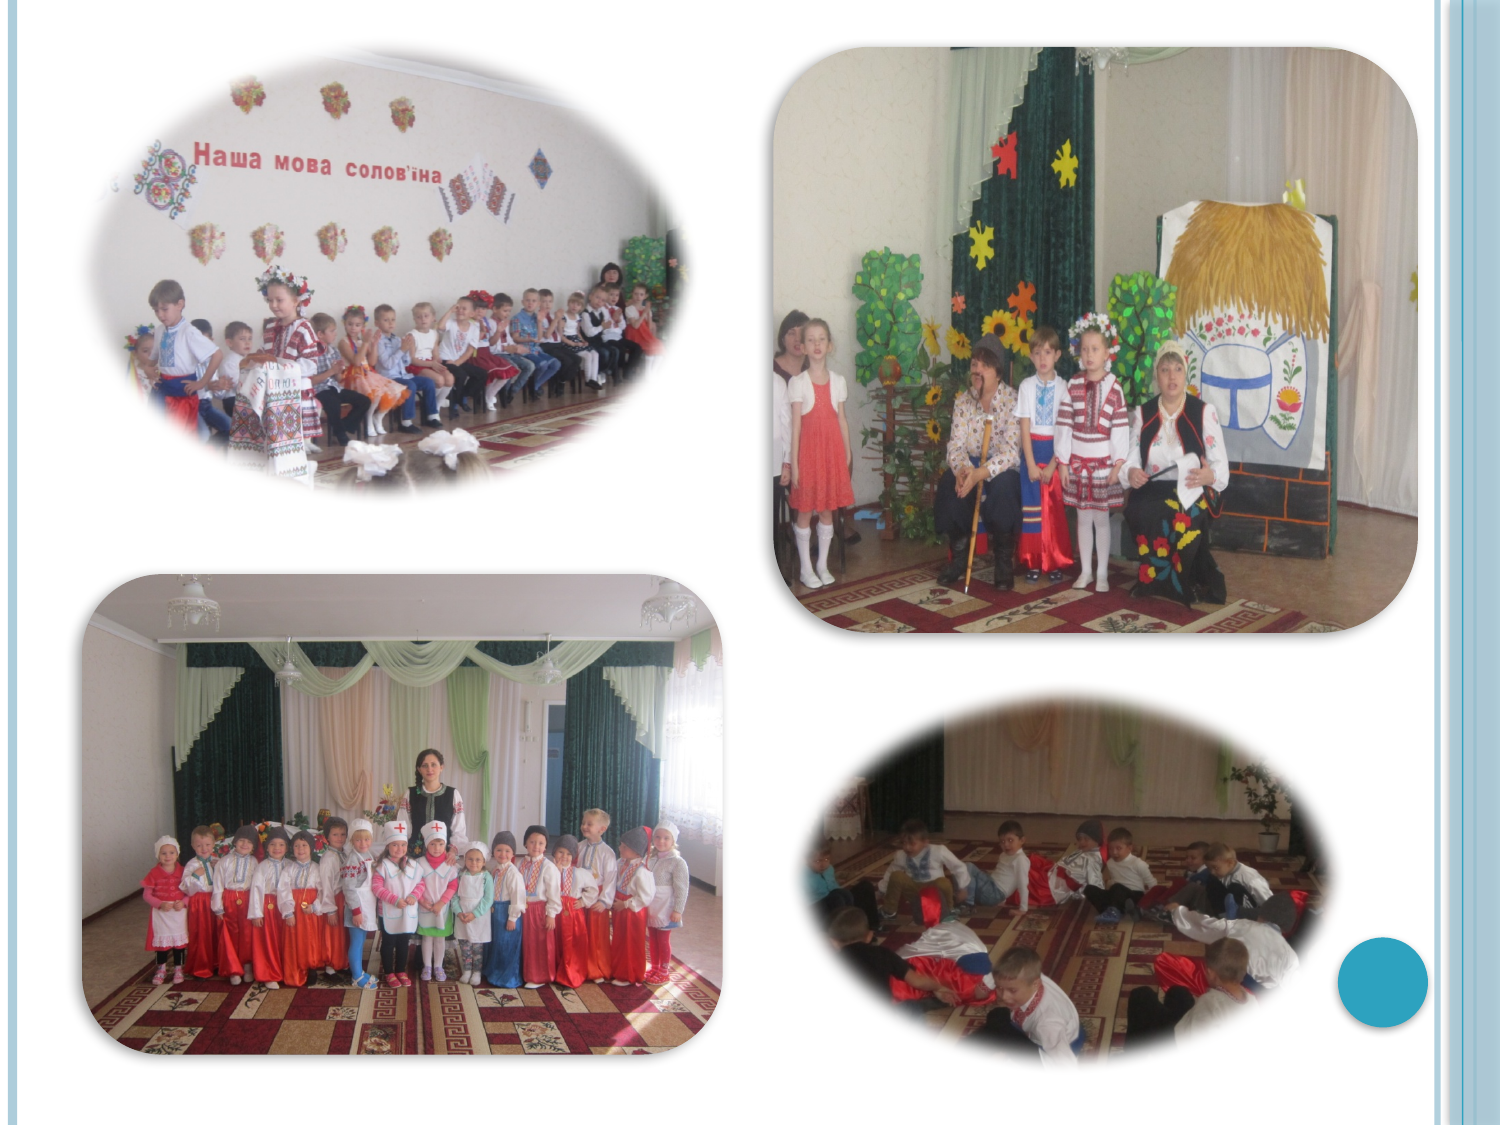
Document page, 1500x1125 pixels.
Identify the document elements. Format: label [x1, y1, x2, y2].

picture [69, 34, 700, 508]
picture [772, 46, 1419, 634]
picture [81, 573, 724, 1056]
picture [784, 679, 1349, 1076]
